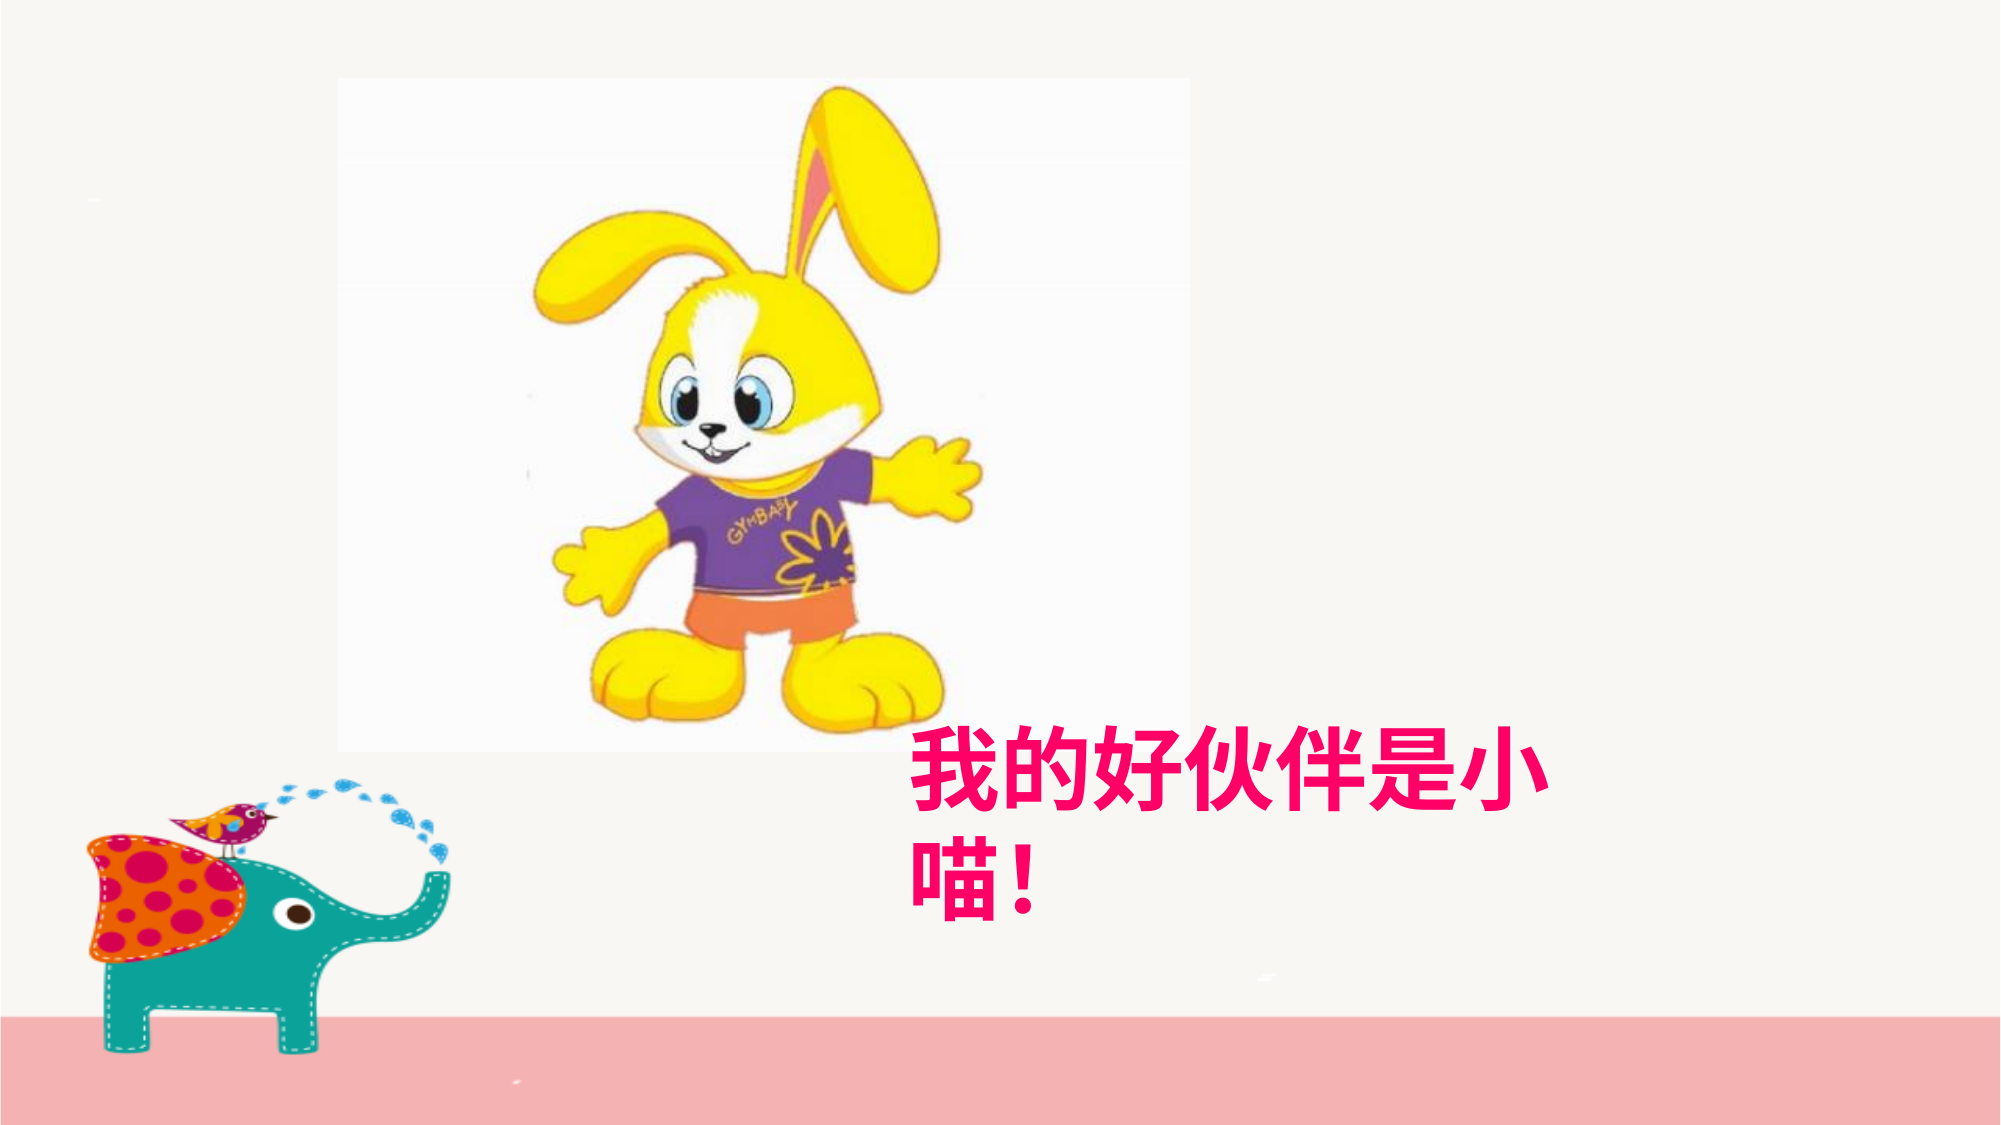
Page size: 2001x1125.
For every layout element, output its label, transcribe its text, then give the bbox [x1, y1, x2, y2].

text_box 我的好伙伴是小喵！ [894, 704, 1686, 939]
picture [0, 0, 2001, 1125]
